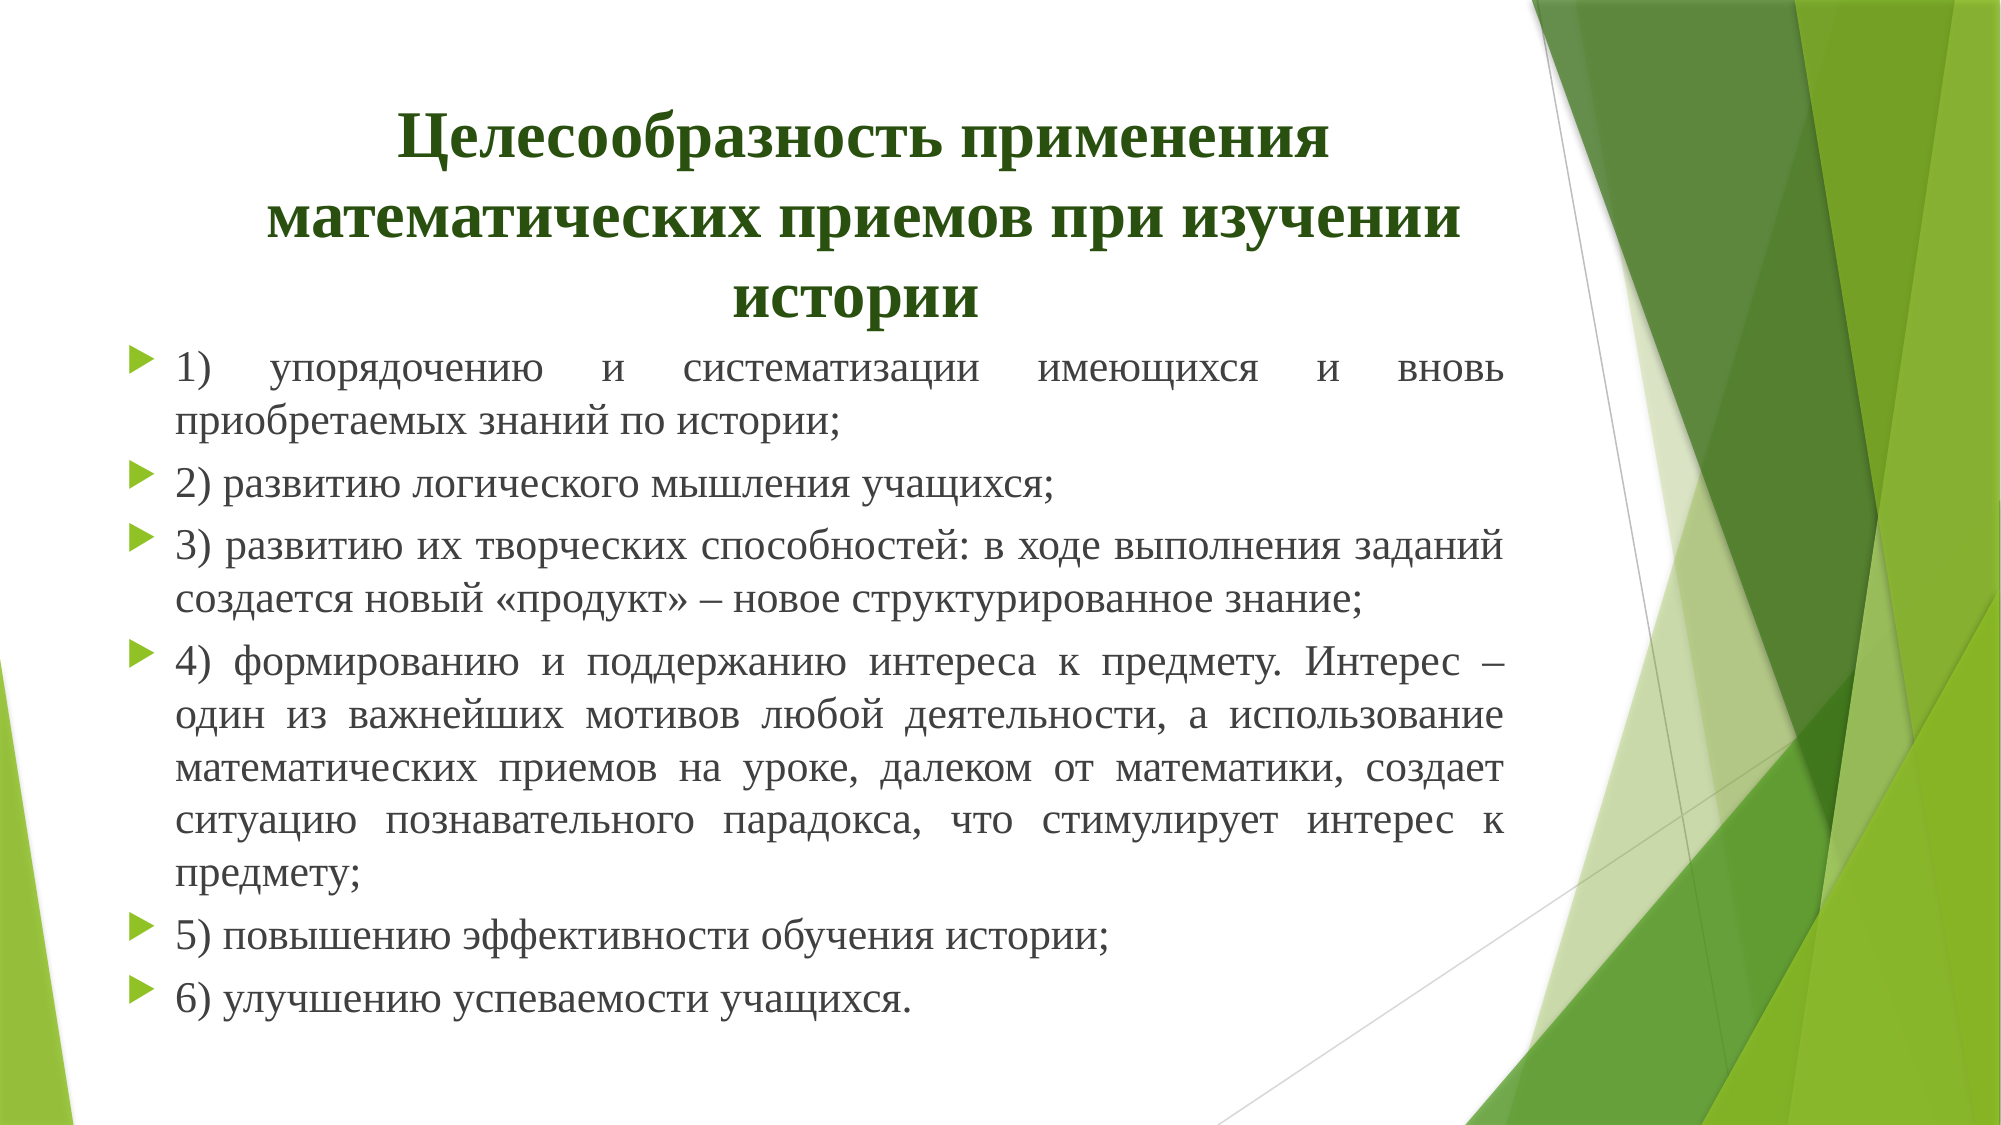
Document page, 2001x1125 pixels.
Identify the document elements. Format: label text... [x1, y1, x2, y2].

list 1) упорядочению и систематизации имеющихся и вновь приобретаемых знаний по истории; 2) развитию логического мышления учащихся; 3) развитию их творческих способностей: в ходе выполнения заданий создается новый «продукт» – новое структурированное знание; 4) формированию и поддержанию интереса к предмету. Интерес – один из важнейших мотивов любой деятельности, а использование математических приемов на уроке, далеком от математики, создает ситуацию познавательного парадокса, что стимулирует интерес к предмету; 5) повышению эффективности обучения истории; 6) улучшению успеваемости учащихся. [111, 329, 1522, 1094]
title Целесообразность применения математических приемов при изучении истории [159, 83, 1570, 261]
